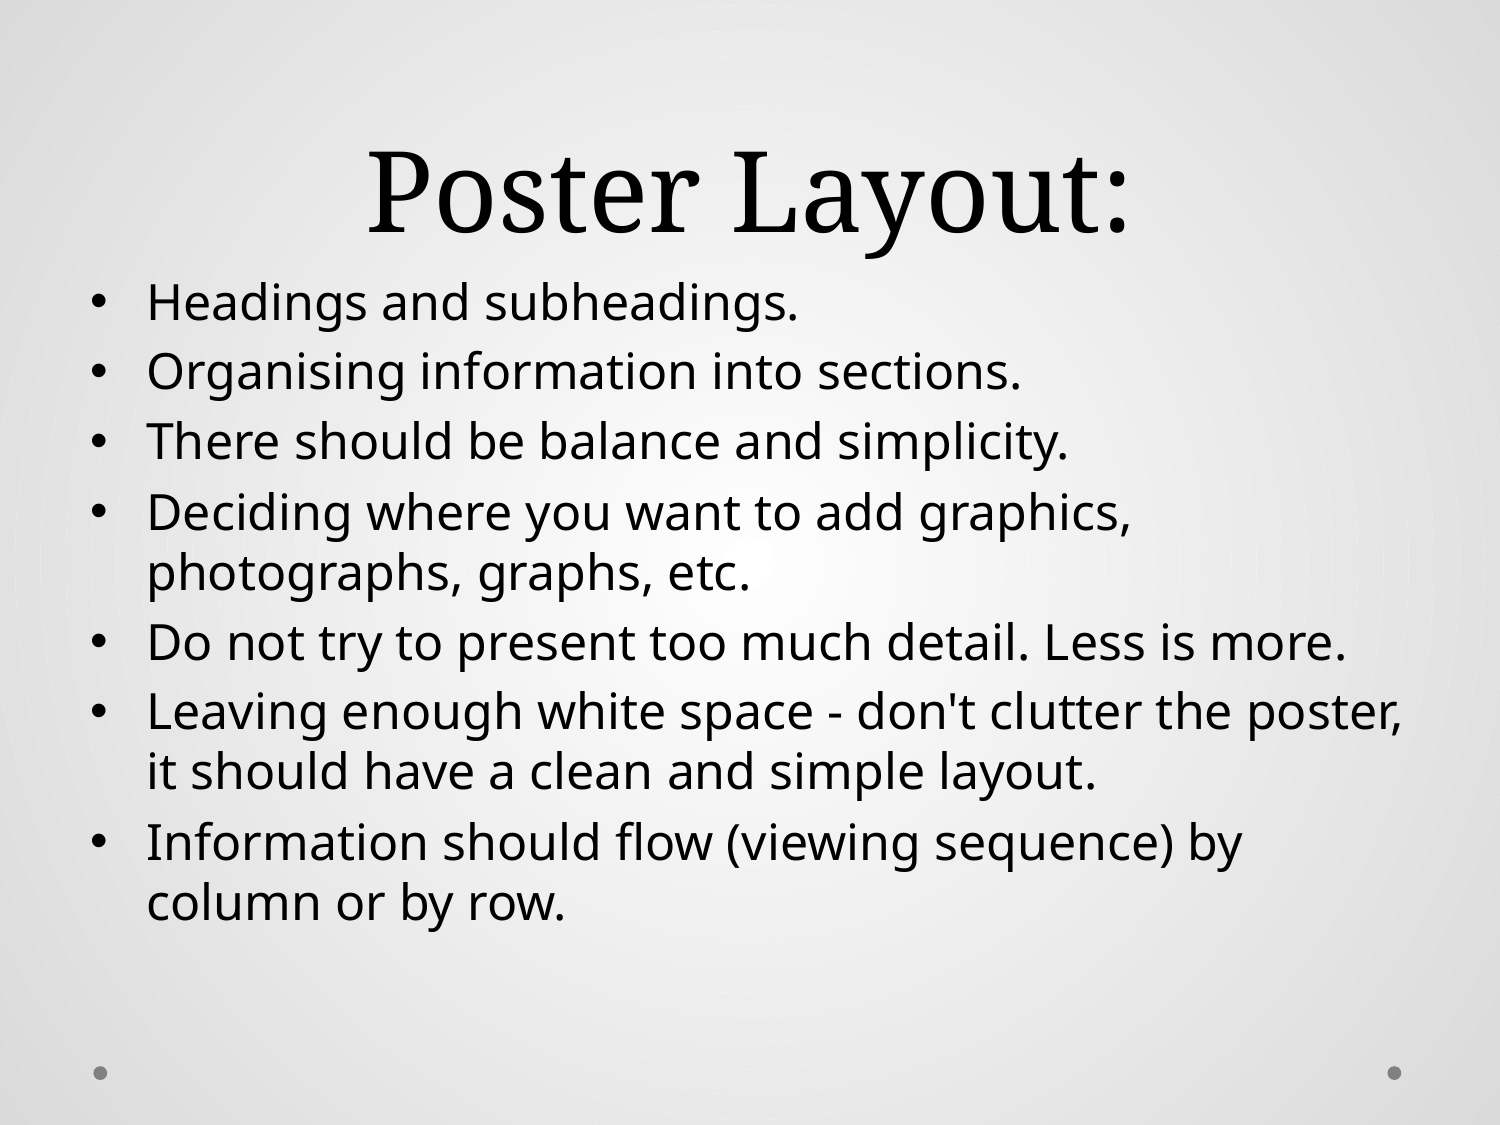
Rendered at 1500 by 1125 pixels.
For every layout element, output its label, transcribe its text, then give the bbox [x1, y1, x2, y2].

list Headings and subheadings. Organising information into sections. There should be balance and simplicity. Deciding where you want to add graphics, photographs, graphs, etc. Do not try to present too much detail. Less is more. Leaving enough white space - don't clutter the poster, it should have a clean and simple layout. Information should flow (viewing sequence) by column or by row. [75, 262, 1425, 1005]
title Poster Layout: [75, 0, 1425, 262]
